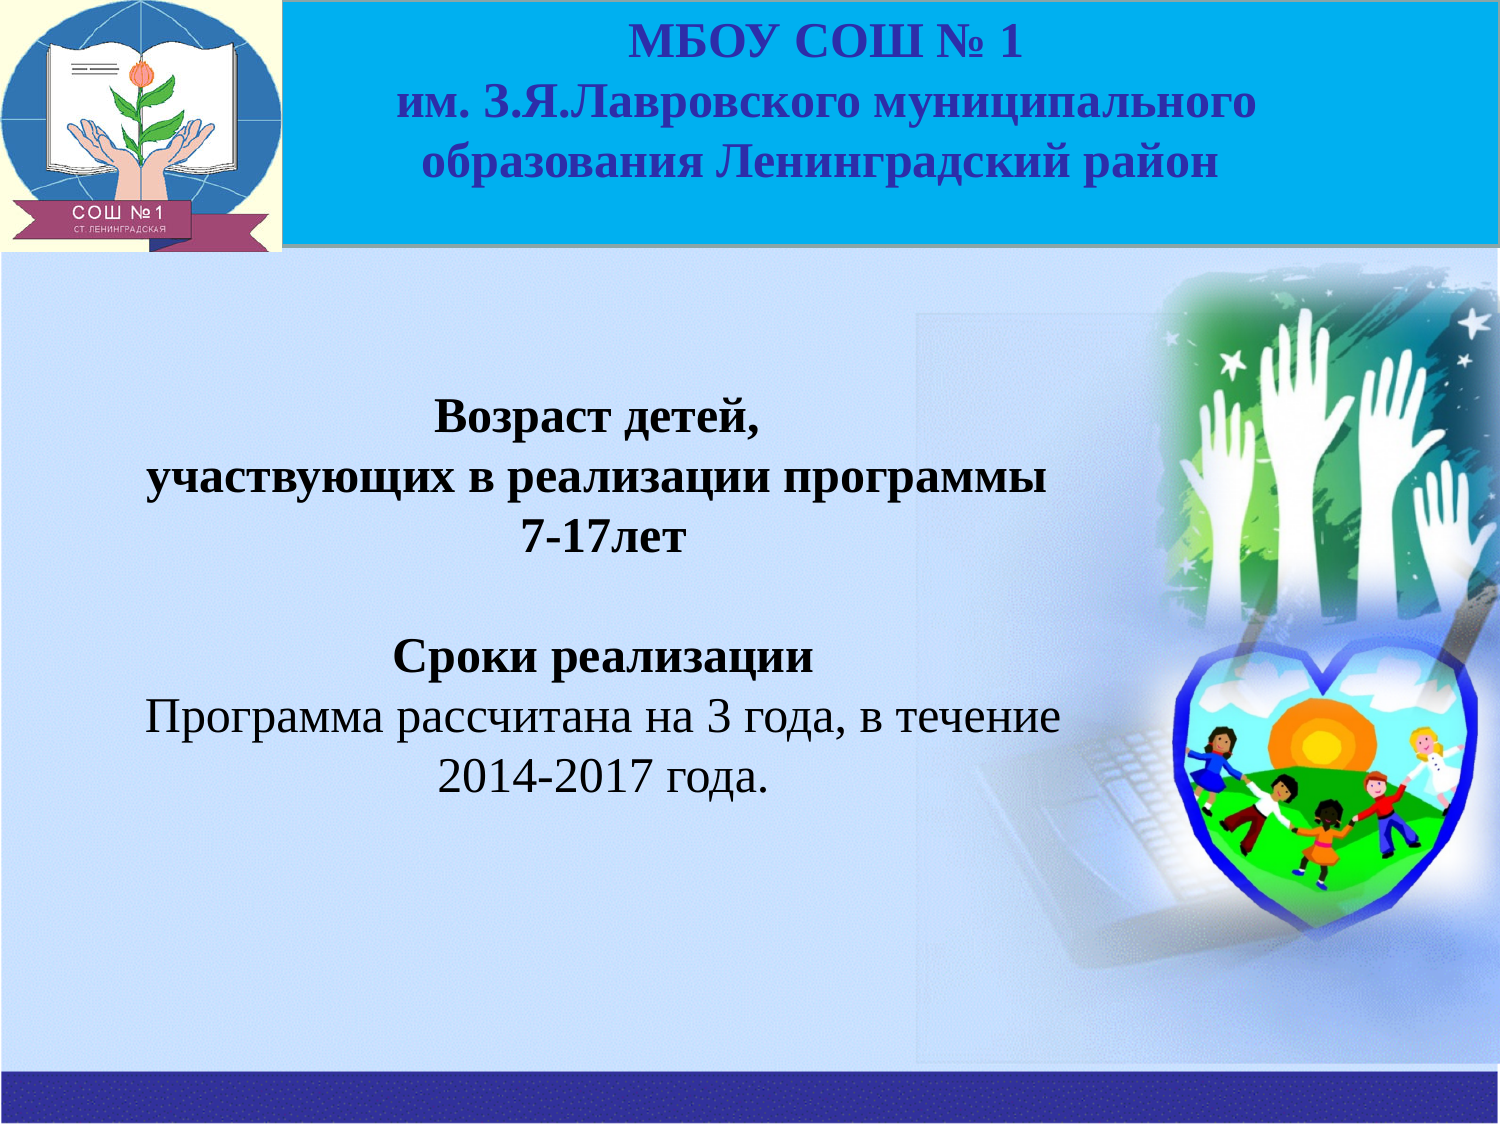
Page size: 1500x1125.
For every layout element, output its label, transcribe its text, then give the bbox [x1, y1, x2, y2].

picture [0, 0, 1500, 1125]
text_box Возраст детей, участвующих в реализации программы 7-17лет Сроки реализации Программа рассчитана на 3 года, в течение 2014-2017 года. [70, 374, 1131, 810]
text_box [282, 0, 1500, 248]
text_box МБОУ СОШ № 1 им. З.Я.Лавровского муниципального образования Ленинградский район [368, 0, 1285, 195]
